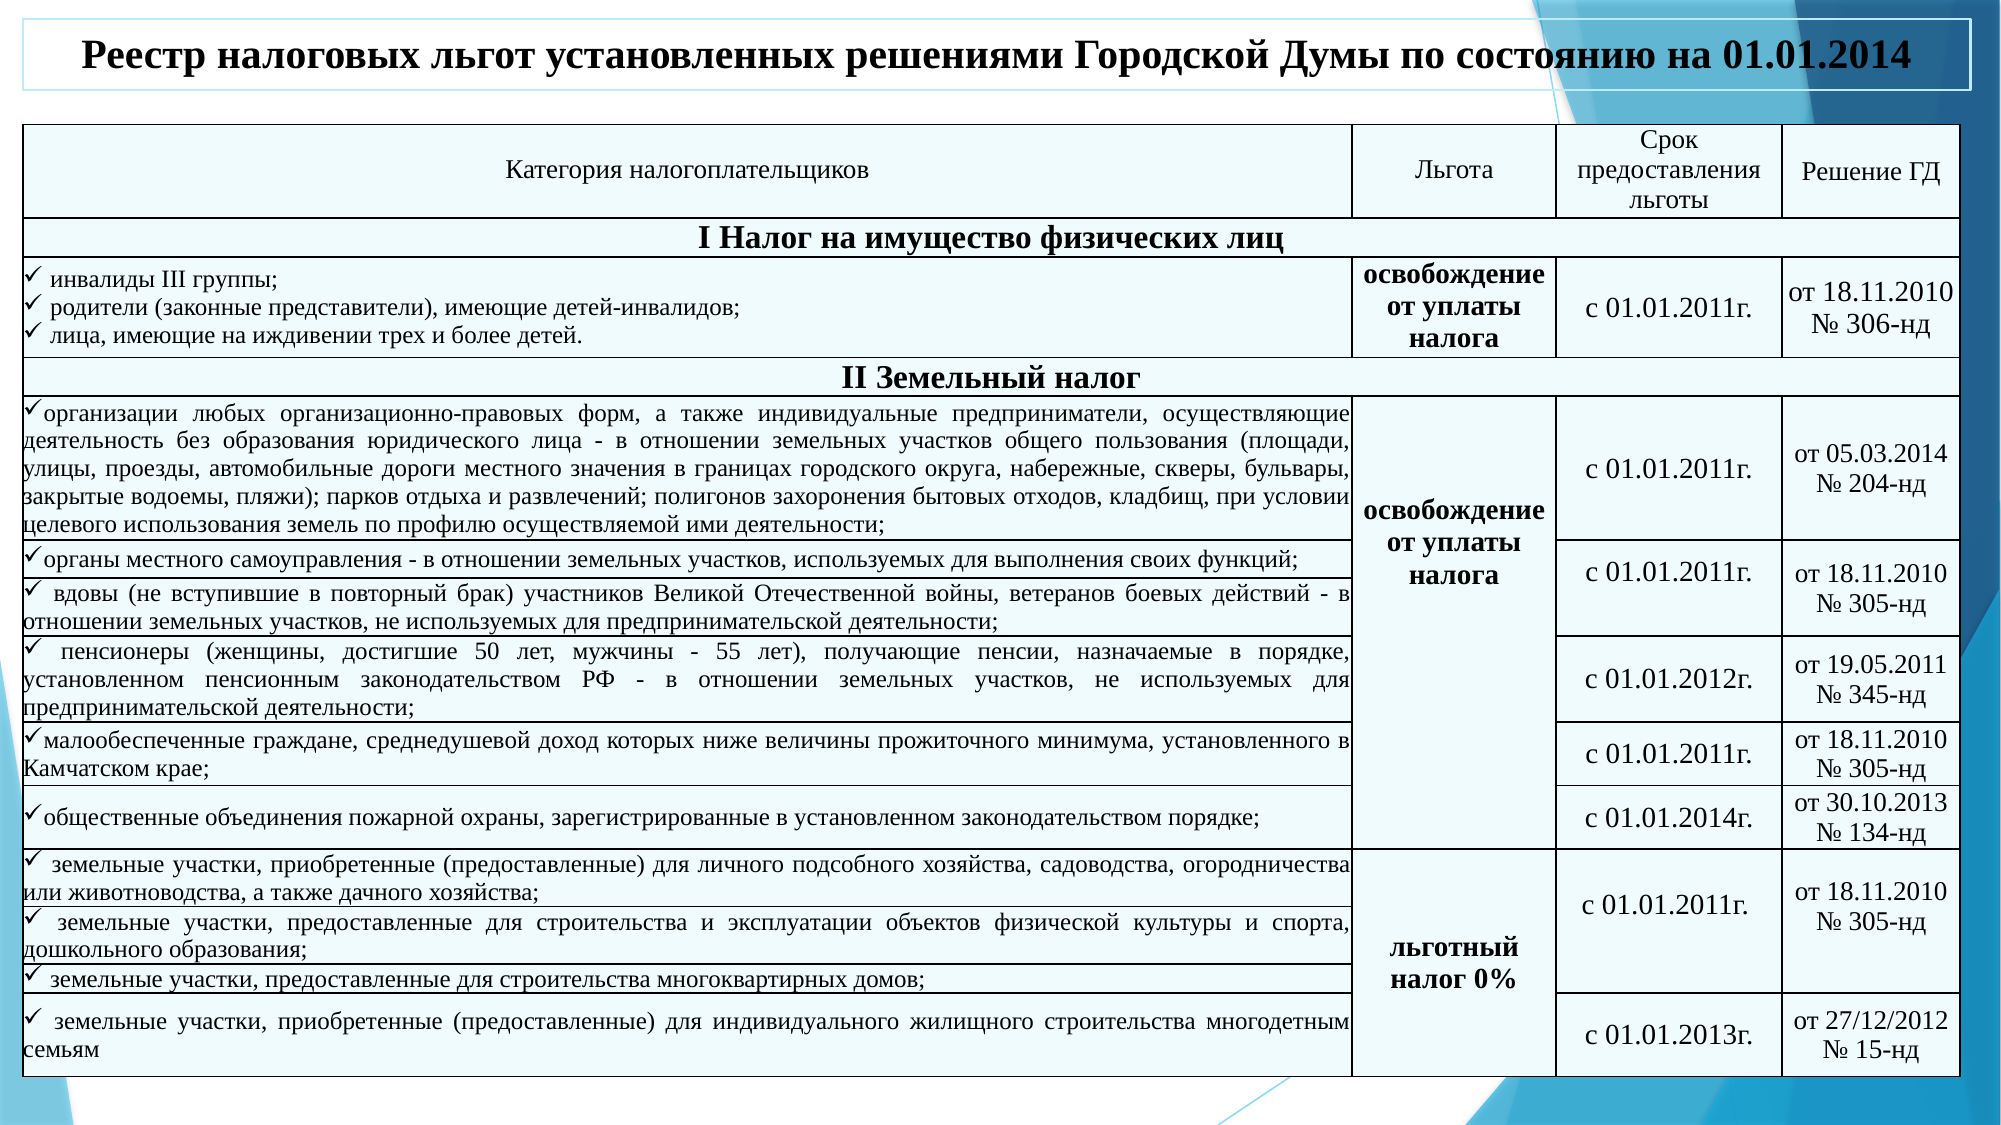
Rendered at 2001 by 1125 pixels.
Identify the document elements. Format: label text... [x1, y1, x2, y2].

table_cell с 01.01.2011г. [1557, 723, 1781, 785]
table_cell органы местного самоуправления - в отношении земельных участков, используемых для выполнения своих функций; [24, 541, 1351, 577]
table_cell от 05.03.2014 № 204-нд [1783, 397, 1959, 539]
table_header Категория налогоплательщиков [24, 125, 1351, 217]
table_cell земельные участки, предоставленные для строительства и эксплуатации объектов физической культуры и спорта, дошкольного образования; [24, 907, 1351, 963]
table_cell от 30.10.2013 № 134-нд [1783, 786, 1959, 848]
table_cell I Налог на имущество физических лиц [24, 219, 1959, 256]
table_cell освобождение от уплаты налога [1353, 397, 1555, 848]
table_cell от 18.11.2010 № 305-нд [1783, 541, 1959, 635]
table_header Срок предоставления льготы [1557, 125, 1781, 217]
table_cell от 18.11.2010 № 305-нд [1783, 723, 1959, 785]
table_cell с 01.01.2011г. [1557, 258, 1781, 357]
table_cell с 01.01.2014г. [1557, 786, 1781, 848]
table_cell II Земельный налог [24, 358, 1959, 395]
table_header Решение ГД [1783, 125, 1959, 217]
table_cell инвалиды III группы; родители (законные представители), имеющие детей-инвалидов; лица, имеющие на иждивении трех и более детей. [24, 258, 1351, 357]
table_cell от 18.11.2010 № 305-нд [1783, 850, 1959, 992]
table_cell от 27/12/2012 № 15-нд [1783, 994, 1959, 1076]
table_cell от 19.05.2011 № 345-нд [1783, 637, 1959, 721]
table_cell вдовы (не вступившие в повторный брак) участников Великой Отечественной войны, ветеранов боевых действий - в отношении земельных участков, не используемых для предпринимательской деятельности; [24, 579, 1351, 635]
table_cell пенсионеры (женщины, достигшие 50 лет, мужчины - 55 лет), получающие пенсии, назначаемые в порядке, установленном пенсионным законодательством РФ - в отношении земельных участков, не используемых для предпринимательской деятельности; [24, 637, 1351, 721]
table_cell льготный налог 0% [1353, 850, 1555, 1076]
title Реестр налоговых льгот установленных решениями Городской Думы по состоянию на 01.01.2014 [22, 18, 1972, 91]
table_cell малообеспеченные граждане, среднедушевой доход которых ниже величины прожиточного минимума, установленного в Камчатском крае; [24, 723, 1351, 785]
table_cell освобождение от уплаты налога [1353, 258, 1555, 357]
table_cell организации любых организационно-правовых форм, а также индивидуальные предприниматели, осуществляющие деятельность без образования юридического лица - в отношении земельных участков общего пользования (площади, улицы, проезды, автомобильные дороги местного значения в границах городского округа, набережные, скверы, бульвары, закрытые водоемы, пляжи); парков отдыха и развлечений; полигонов захоронения бытовых отходов, кладбищ, при условии целевого использования земель по профилю осуществляемой ими деятельности; [24, 397, 1351, 539]
table_cell общественные объединения пожарной охраны, зарегистрированные в установленном законодательством порядке; [24, 786, 1351, 848]
table_cell земельные участки, приобретенные (предоставленные) для индивидуального жилищного строительства многодетным семьям [24, 994, 1351, 1076]
table_cell с 01.01.2011г. [1557, 850, 1781, 992]
table_cell с 01.01.2013г. [1557, 994, 1781, 1076]
table_cell земельные участки, приобретенные (предоставленные) для личного подсобного хозяйства, садоводства, огородничества или животноводства, а также дачного хозяйства; [24, 850, 1351, 906]
table_cell земельные участки, предоставленные для строительства многоквартирных домов; [24, 965, 1351, 992]
table_cell с 01.01.2011г. [1557, 541, 1781, 635]
table_cell с 01.01.2011г. [1557, 397, 1781, 539]
table_header Льгота [1353, 125, 1555, 217]
table_cell от 18.11.2010 № 306-нд [1783, 258, 1959, 357]
table_cell с 01.01.2012г. [1557, 637, 1781, 721]
